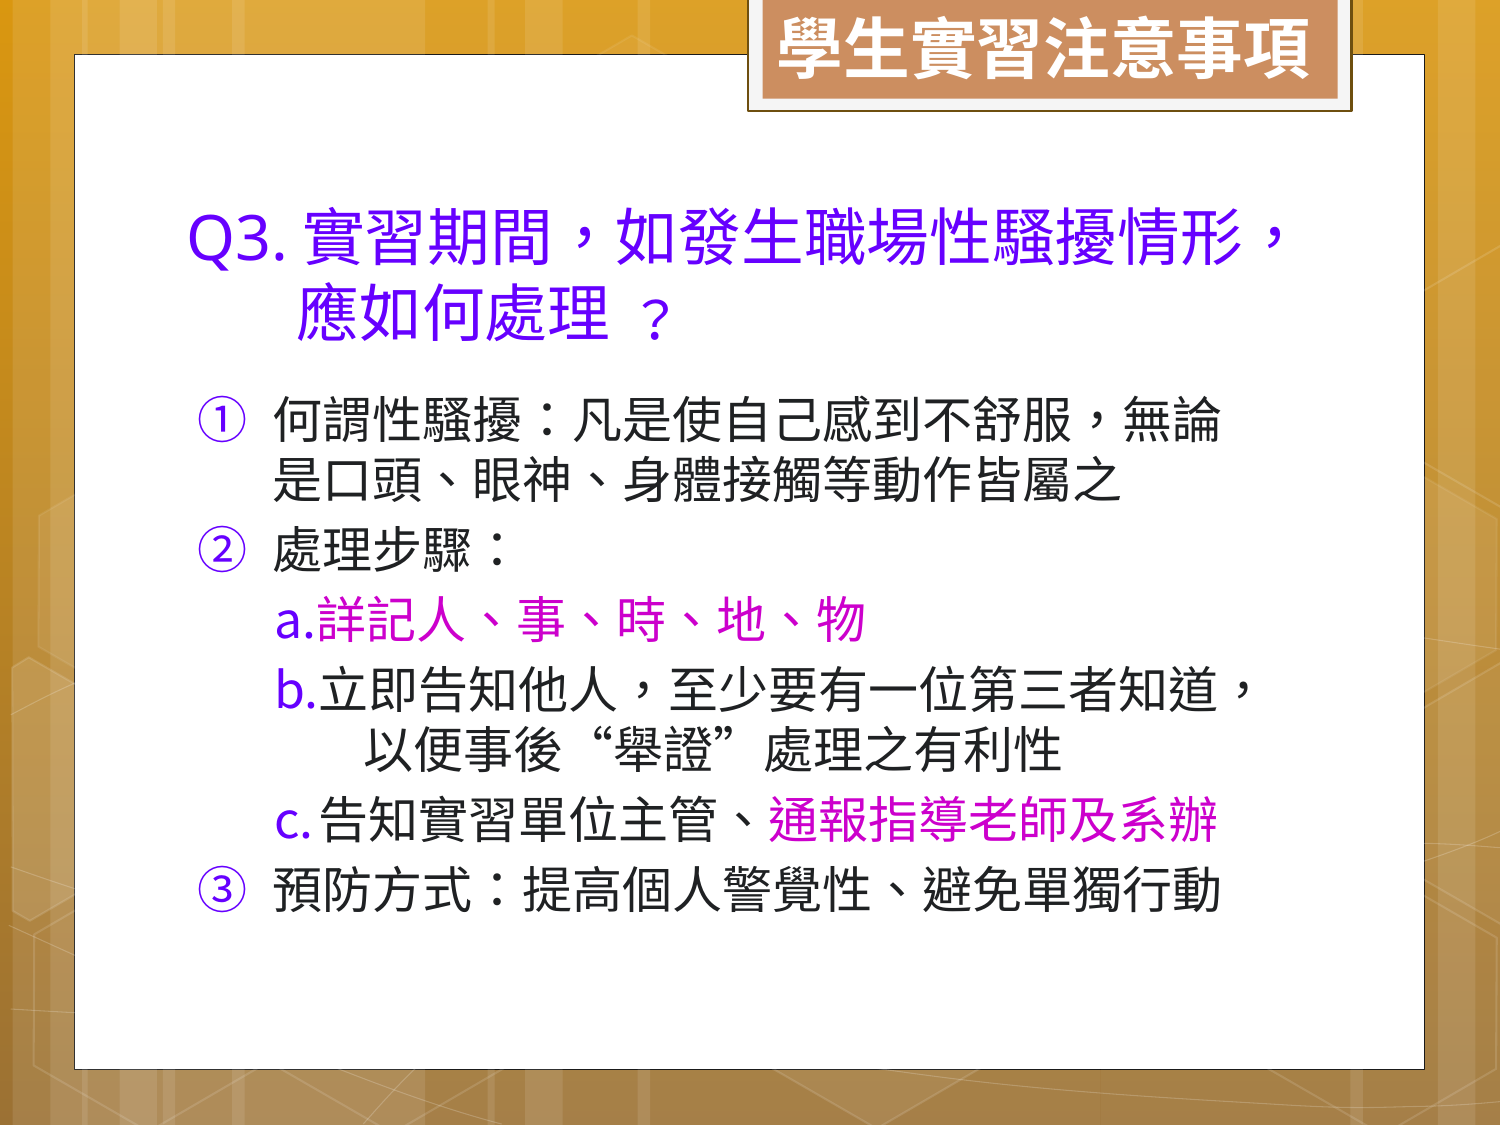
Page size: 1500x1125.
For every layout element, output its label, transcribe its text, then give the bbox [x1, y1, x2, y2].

title Q3.實習期間，如發生職場性騷擾情形， 應如何處理 ﹖ [171, 168, 1324, 357]
list 何謂性騷擾：凡是使自己感到不舒服，無論是口頭、眼神、身體接觸等動作皆屬之 處理步驟： 詳記人、事、時、地、物 立即告知他人，至少要有一位第三者知道， 以便事後“舉證”處理之有利性 告知實習單位主管、通報指導老師及系辦 預防方式：提高個人警覺性、避免單獨行動 [171, 381, 1283, 957]
